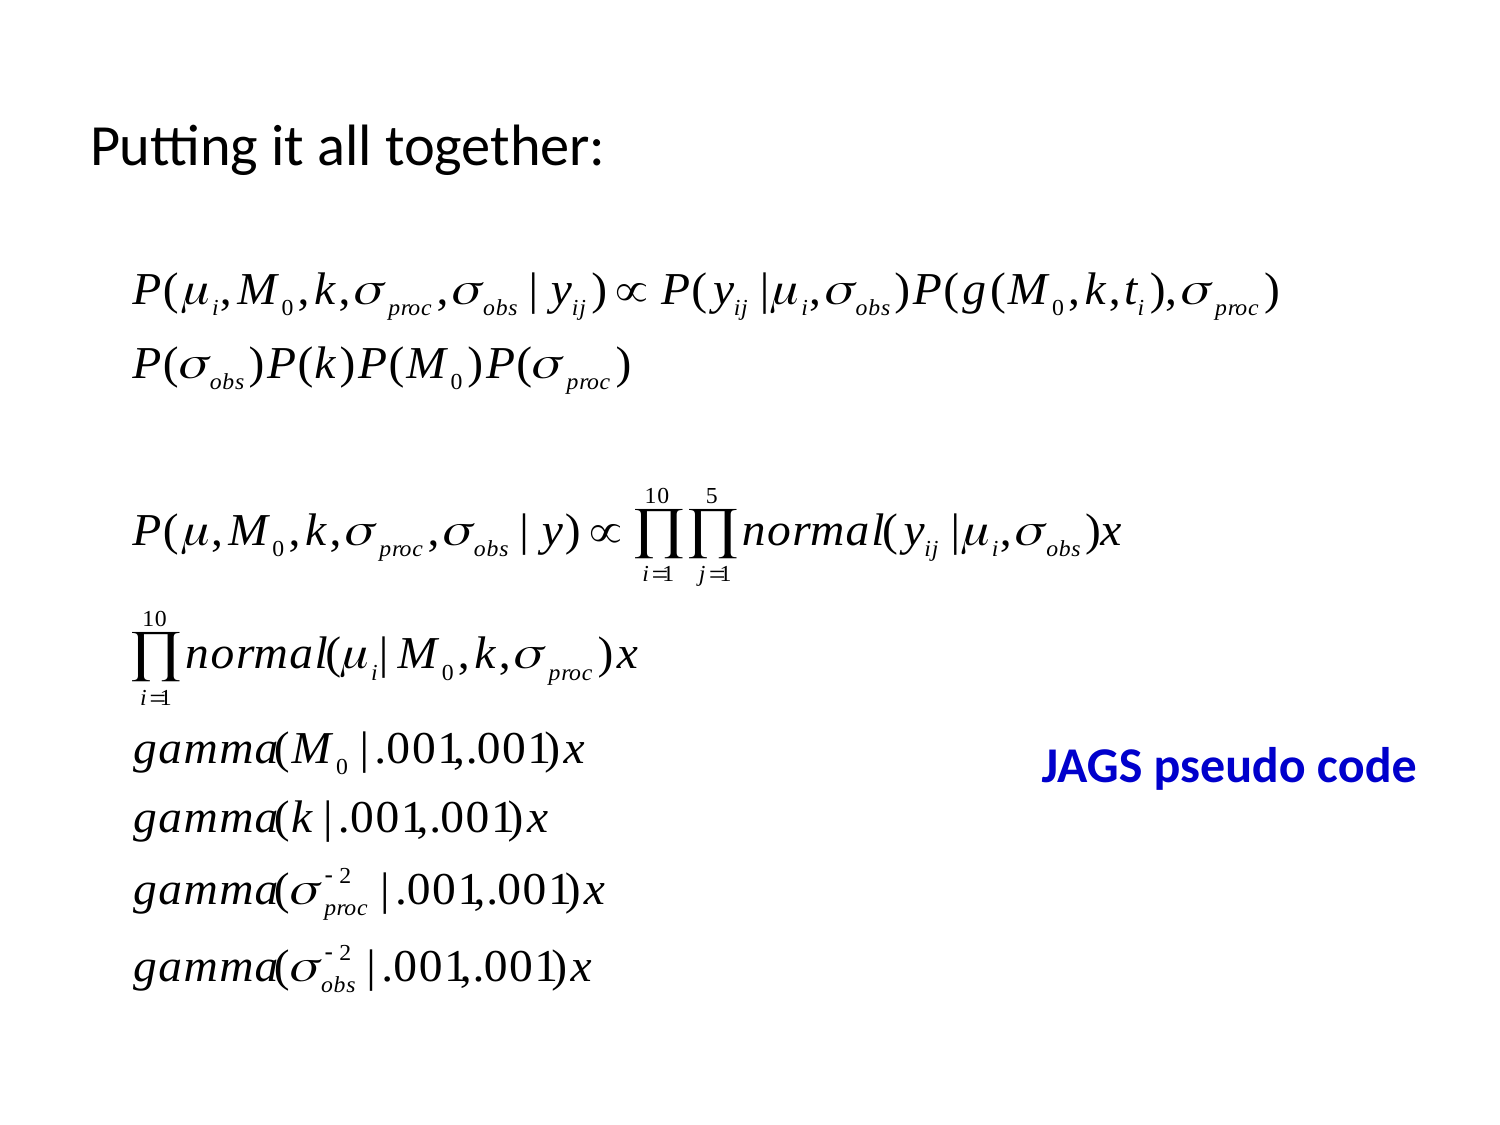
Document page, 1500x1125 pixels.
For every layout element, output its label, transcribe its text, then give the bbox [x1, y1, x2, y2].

text_box JAGS pseudo code [1291, 724, 1432, 800]
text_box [124, 262, 1288, 1069]
list Putting it all together: [75, 99, 1425, 843]
